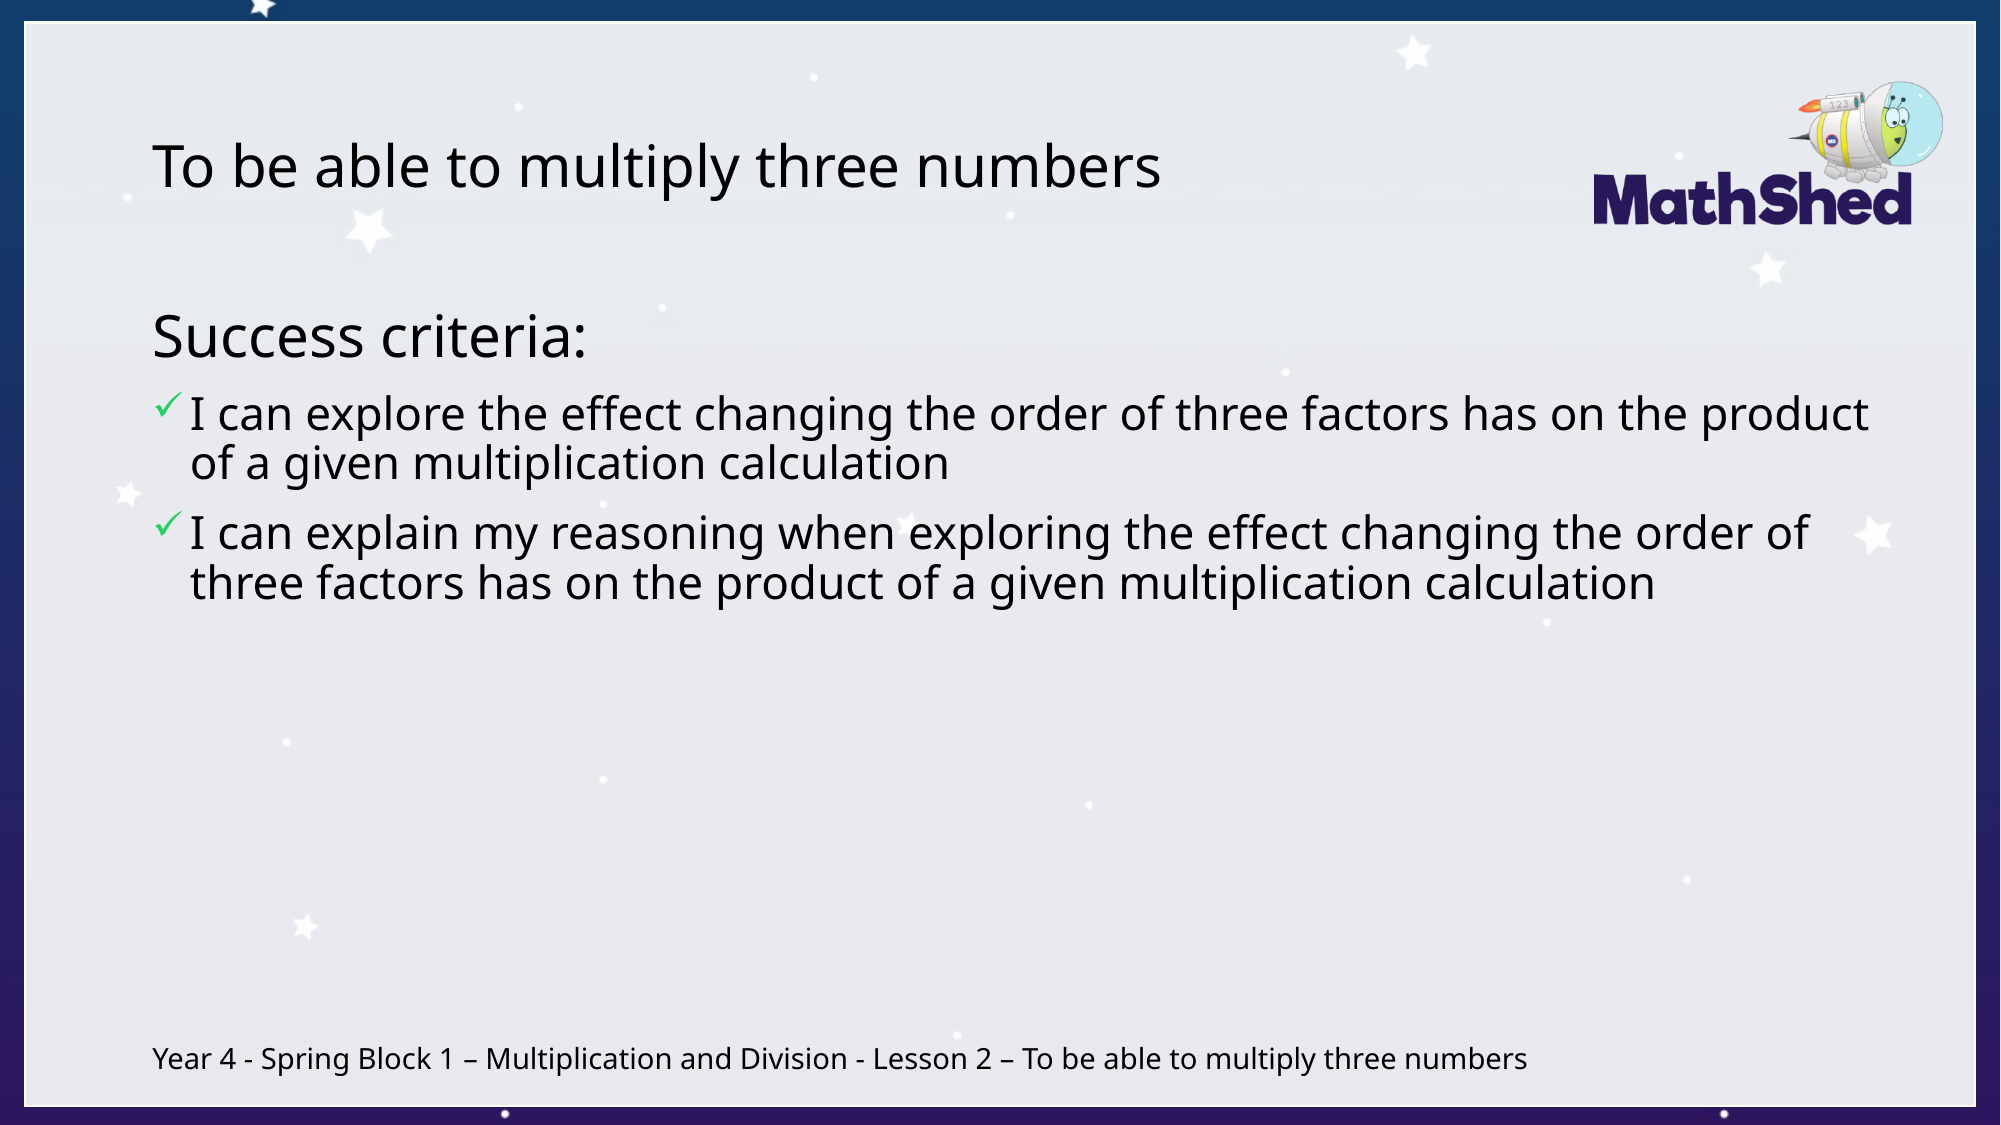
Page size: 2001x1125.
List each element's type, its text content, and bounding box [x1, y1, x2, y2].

title To be able to multiply three numbers [137, 59, 1578, 278]
picture [0, 0, 2001, 1125]
list Success criteria: I can explore the effect changing the order of three factors has on the product of a given multiplication calculation I can explain my reasoning when exploring the effect changing the order of three factors has on the product of a given multiplication calculation [137, 299, 1898, 1014]
footer Year 4 - Spring Block 1 – Multiplication and Division - Lesson 2 – To be able to multiply three numbers [137, 1033, 2000, 1093]
